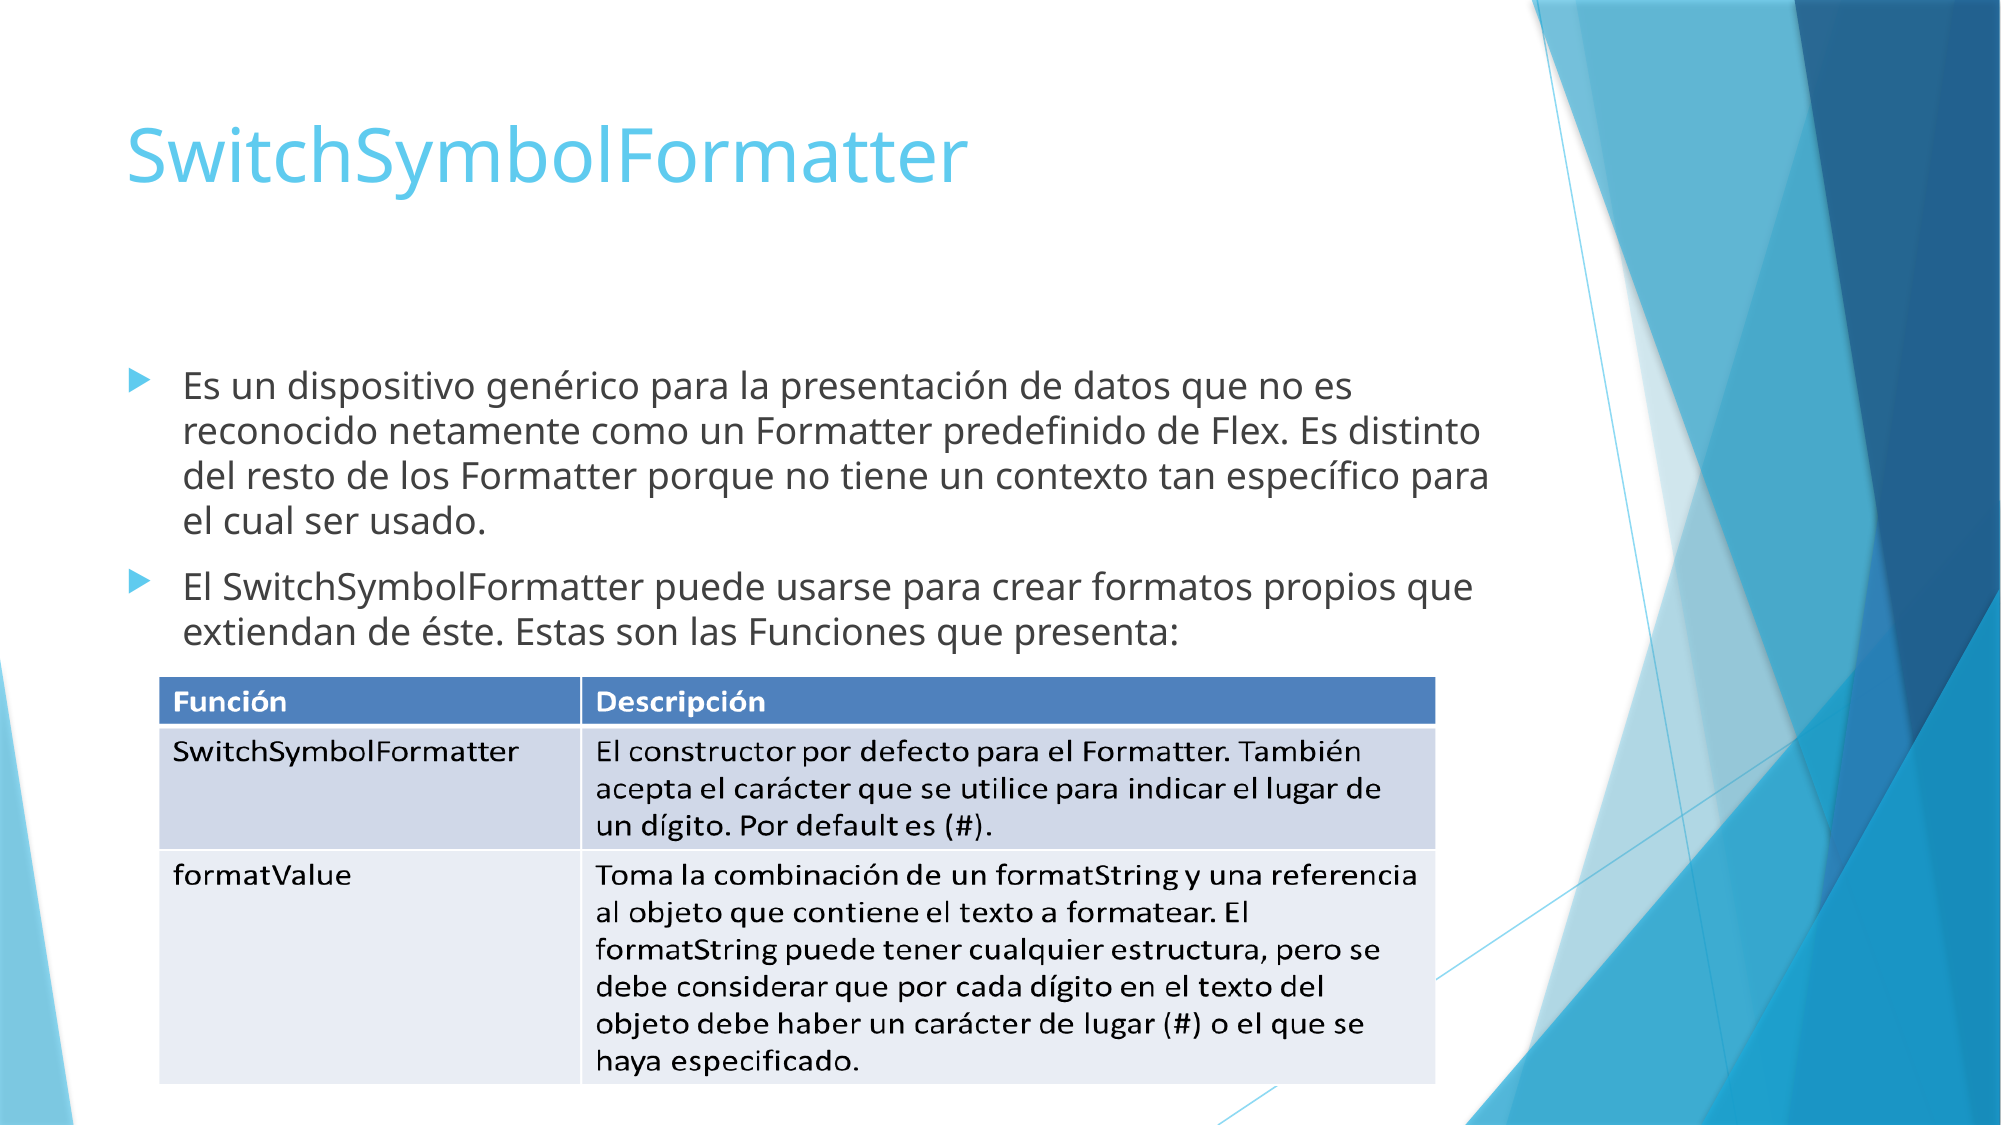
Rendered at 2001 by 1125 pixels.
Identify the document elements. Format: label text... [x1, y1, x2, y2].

title SwitchSymbolFormatter [111, 99, 1522, 317]
list Es un dispositivo genérico para la presentación de datos que no es reconocido netamente como un Formatter predefinido de Flex. Es distinto del resto de los Formatter porque no tiene un contexto tan específico para el cual ser usado. El SwitchSymbolFormatter puede usarse para crear formatos propios que extiendan de éste. Estas son las Funciones que presenta: [111, 354, 1522, 992]
picture [158, 672, 1436, 1099]
